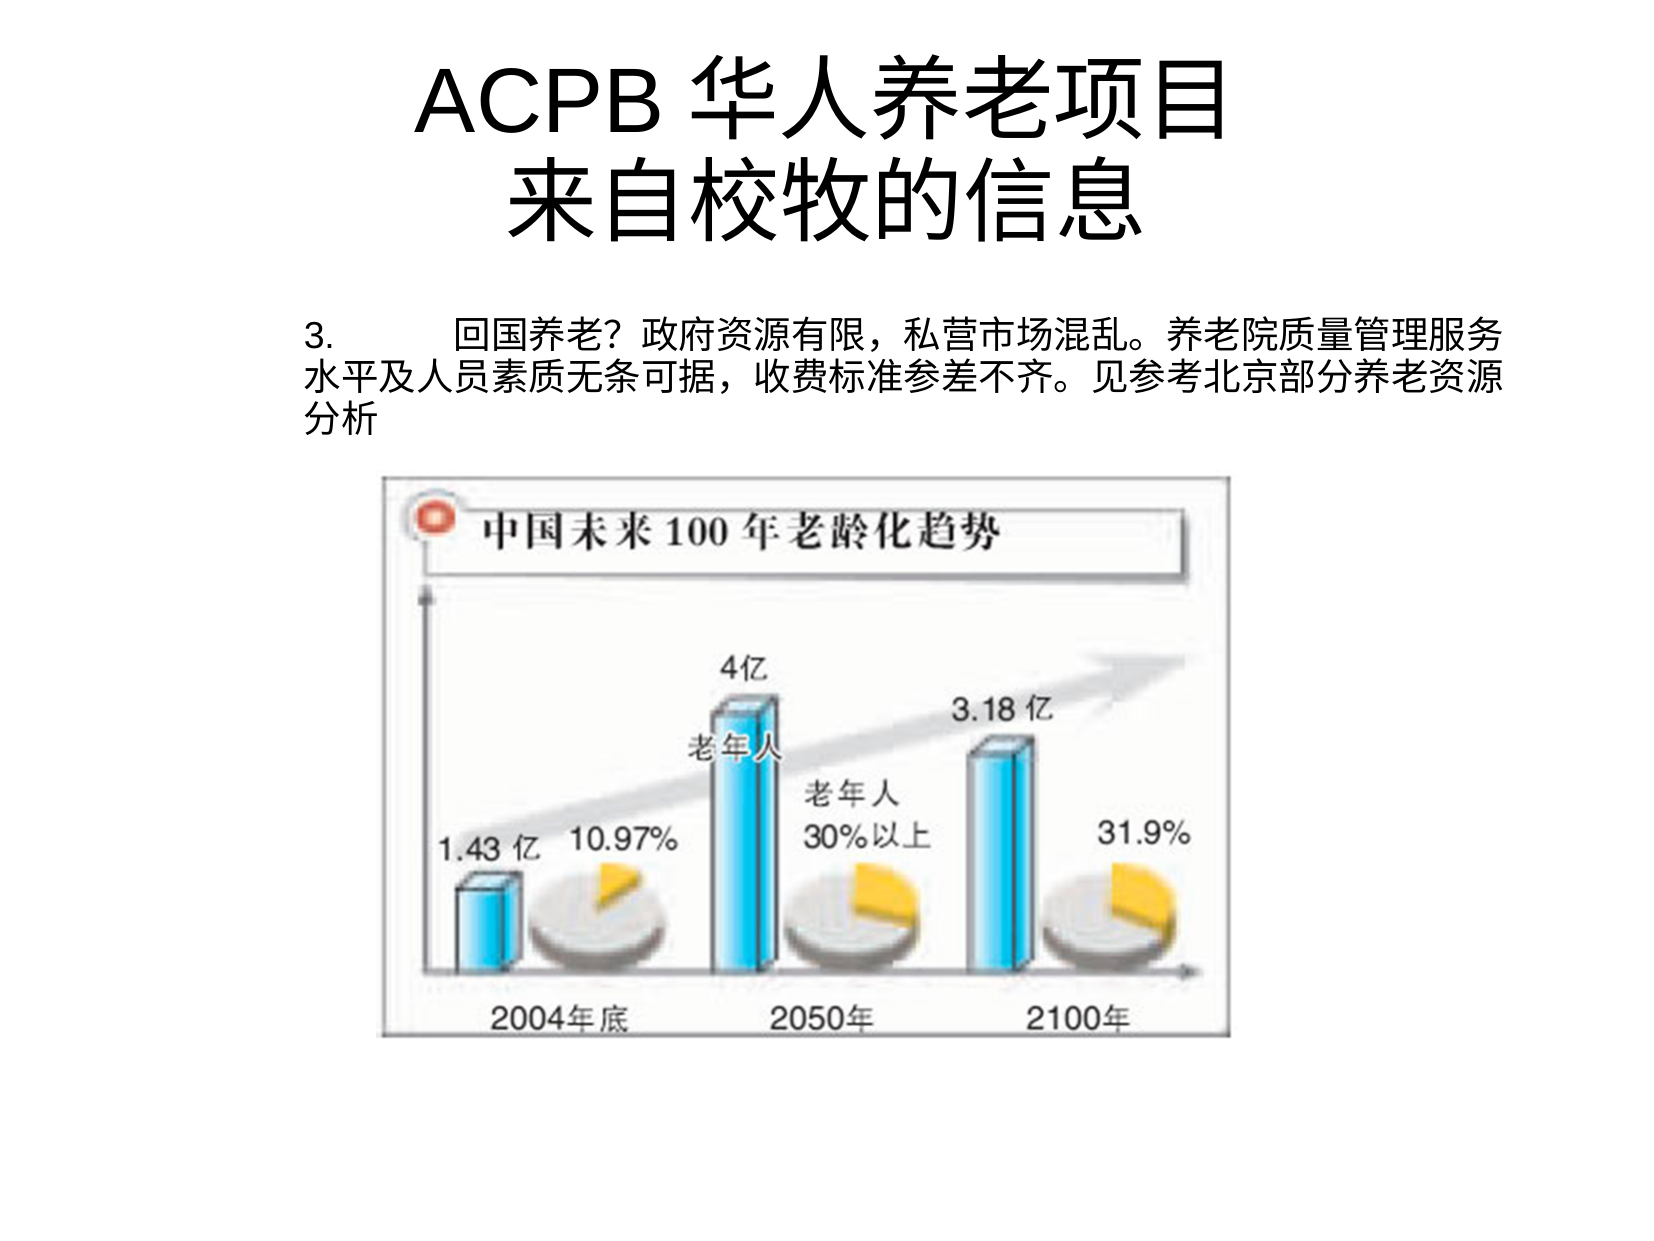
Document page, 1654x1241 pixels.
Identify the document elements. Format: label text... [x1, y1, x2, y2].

title ACPB华人养老项目 来自校牧的信息 [82, 49, 1571, 257]
text_box 3. 回国养老？政府资源有限，私营市场混乱。养老院质量管理服务水平及人员素质无条可据，收费标准参差不齐。见参考北京部分养老资源分析 [289, 307, 1527, 448]
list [376, 470, 1237, 1046]
